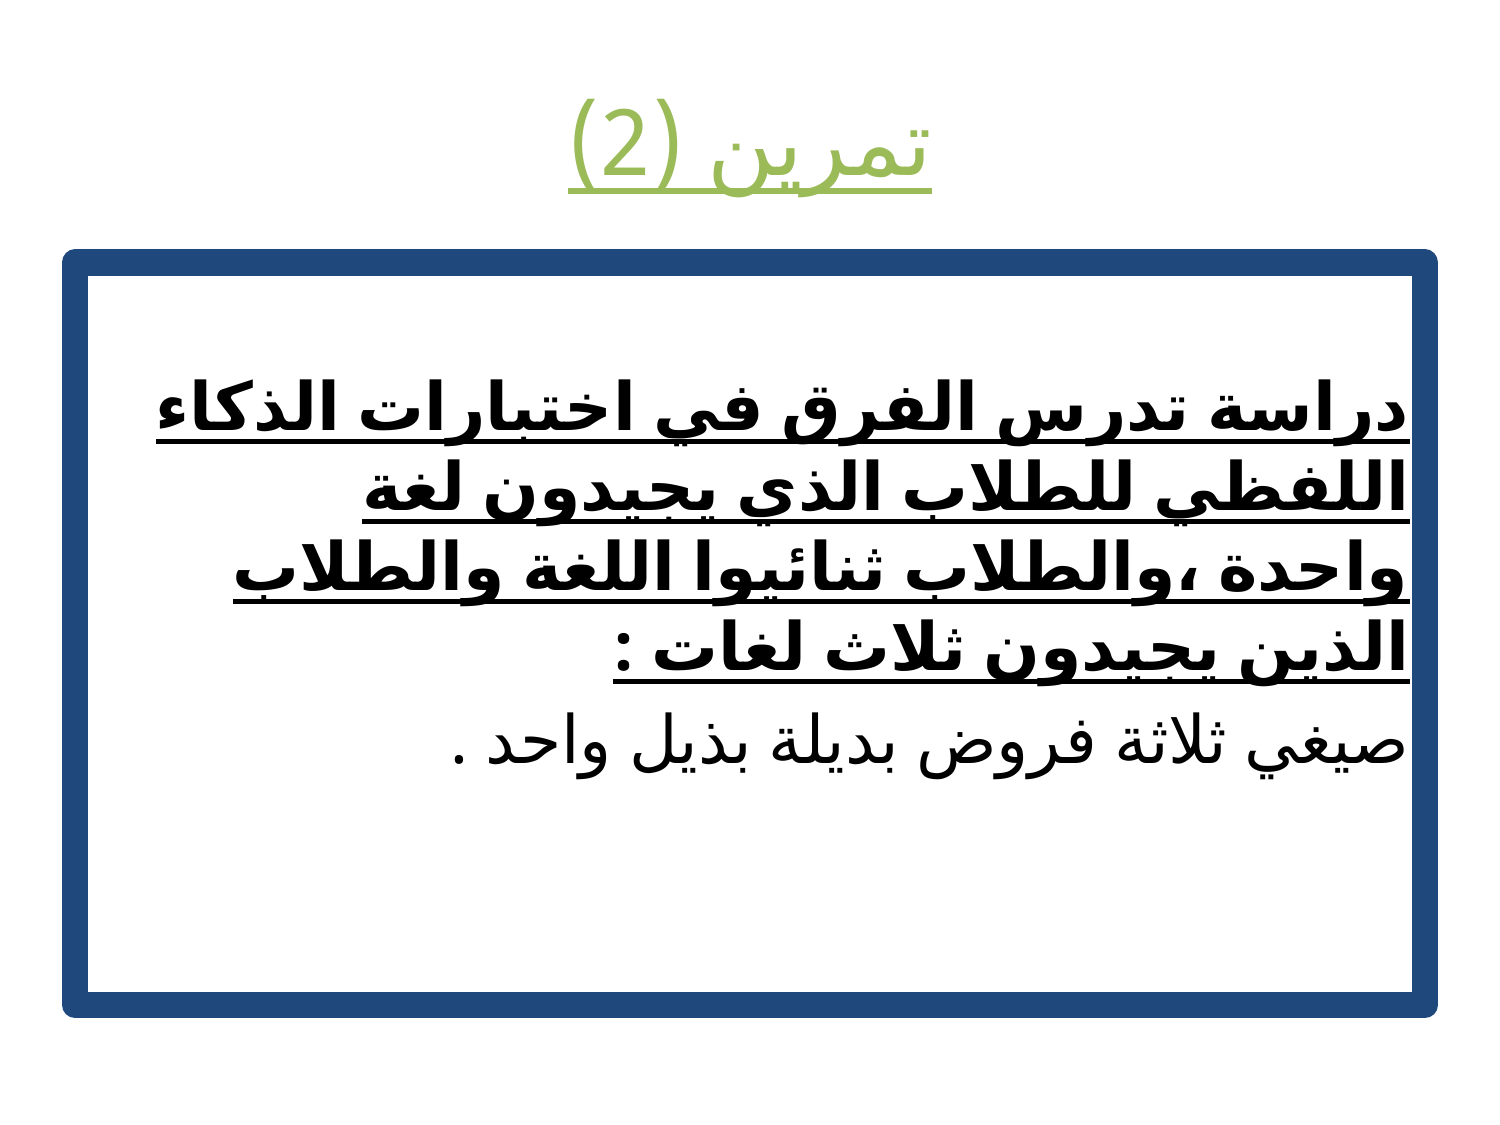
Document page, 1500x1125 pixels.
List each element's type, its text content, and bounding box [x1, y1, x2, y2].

title تمرين (2) [75, 45, 1425, 233]
list دراسة تدرس الفرق في اختبارات الذكاء اللفظي للطلاب الذي يجيدون لغة واحدة ،والطلاب ثنائيوا اللغة والطلاب الذين يجيدون ثلاث لغات : صيغي ثلاثة فروض بديلة بذيل واحد . [75, 262, 1425, 1005]
